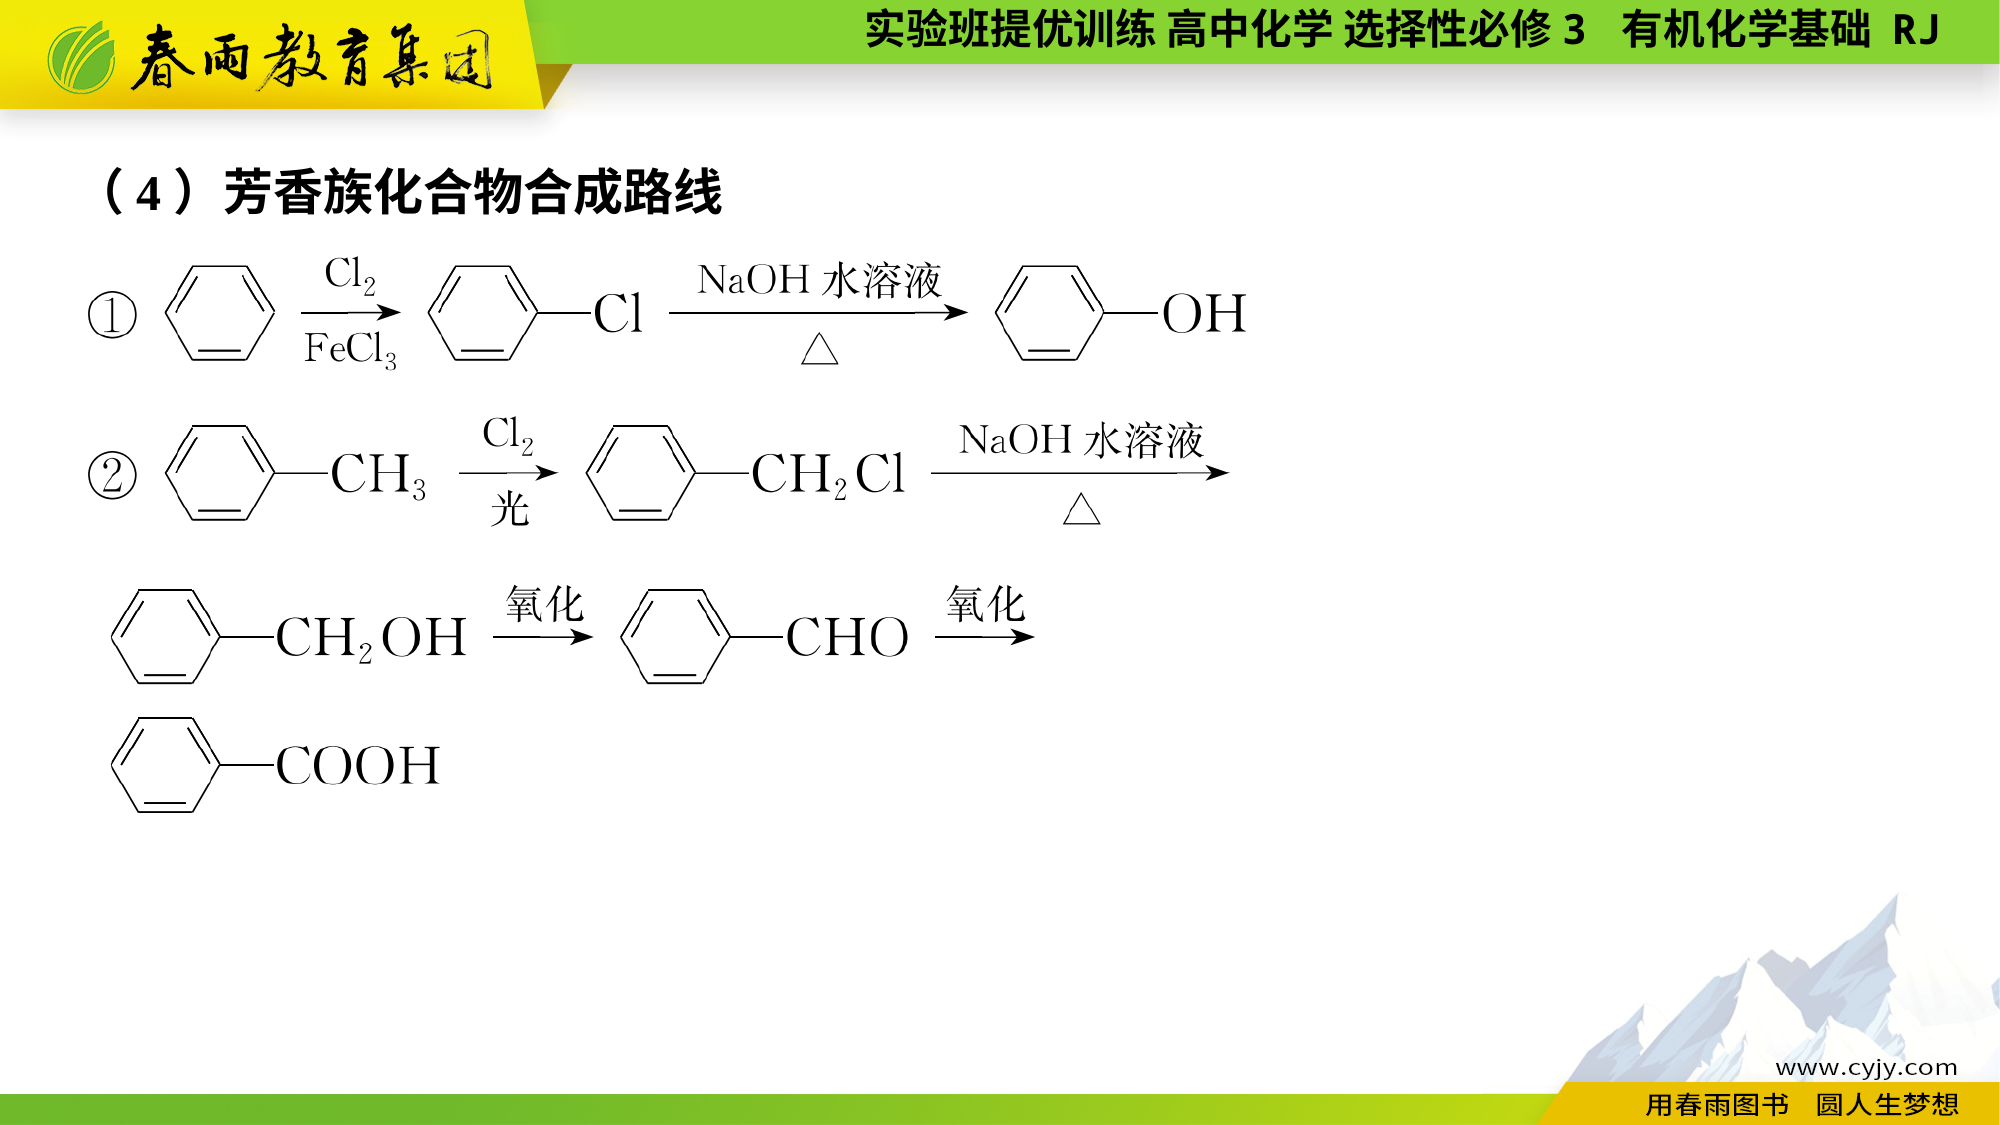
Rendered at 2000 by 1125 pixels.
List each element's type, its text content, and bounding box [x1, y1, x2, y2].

list （4）芳香族化合物合成路线 [59, 122, 1944, 217]
picture [0, 0, 2000, 1125]
